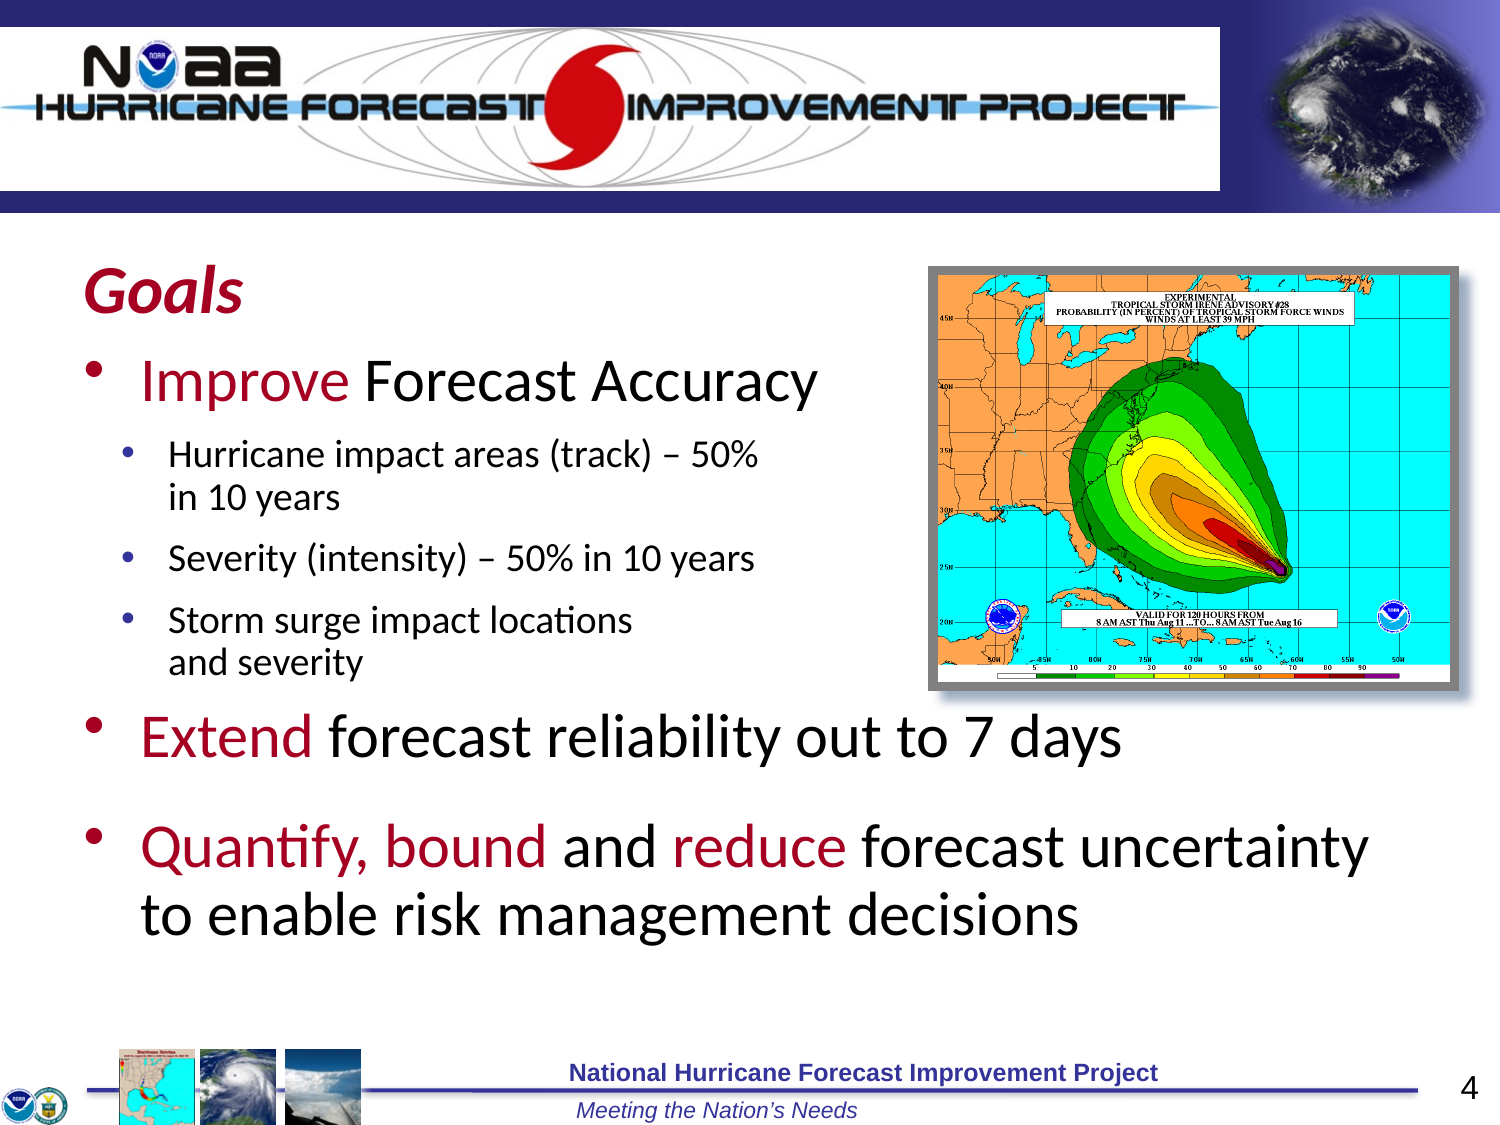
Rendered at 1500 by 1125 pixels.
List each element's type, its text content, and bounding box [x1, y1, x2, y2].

list Goals Improve Forecast Accuracy Hurricane impact areas (track) – 50% in 10 years Severity (intensity) – 50% in 10 years Storm surge impact locations and severity Extend forecast reliability out to 7 days Quantify, bound and reduce forecast uncertainty to enable risk management decisions [68, 246, 1424, 1038]
picture [119, 1049, 195, 1125]
picture [0, 27, 1220, 191]
picture [285, 1049, 361, 1125]
picture [1275, 25, 1472, 193]
picture [937, 274, 1451, 683]
picture [0, 1087, 68, 1125]
picture [200, 1049, 276, 1125]
